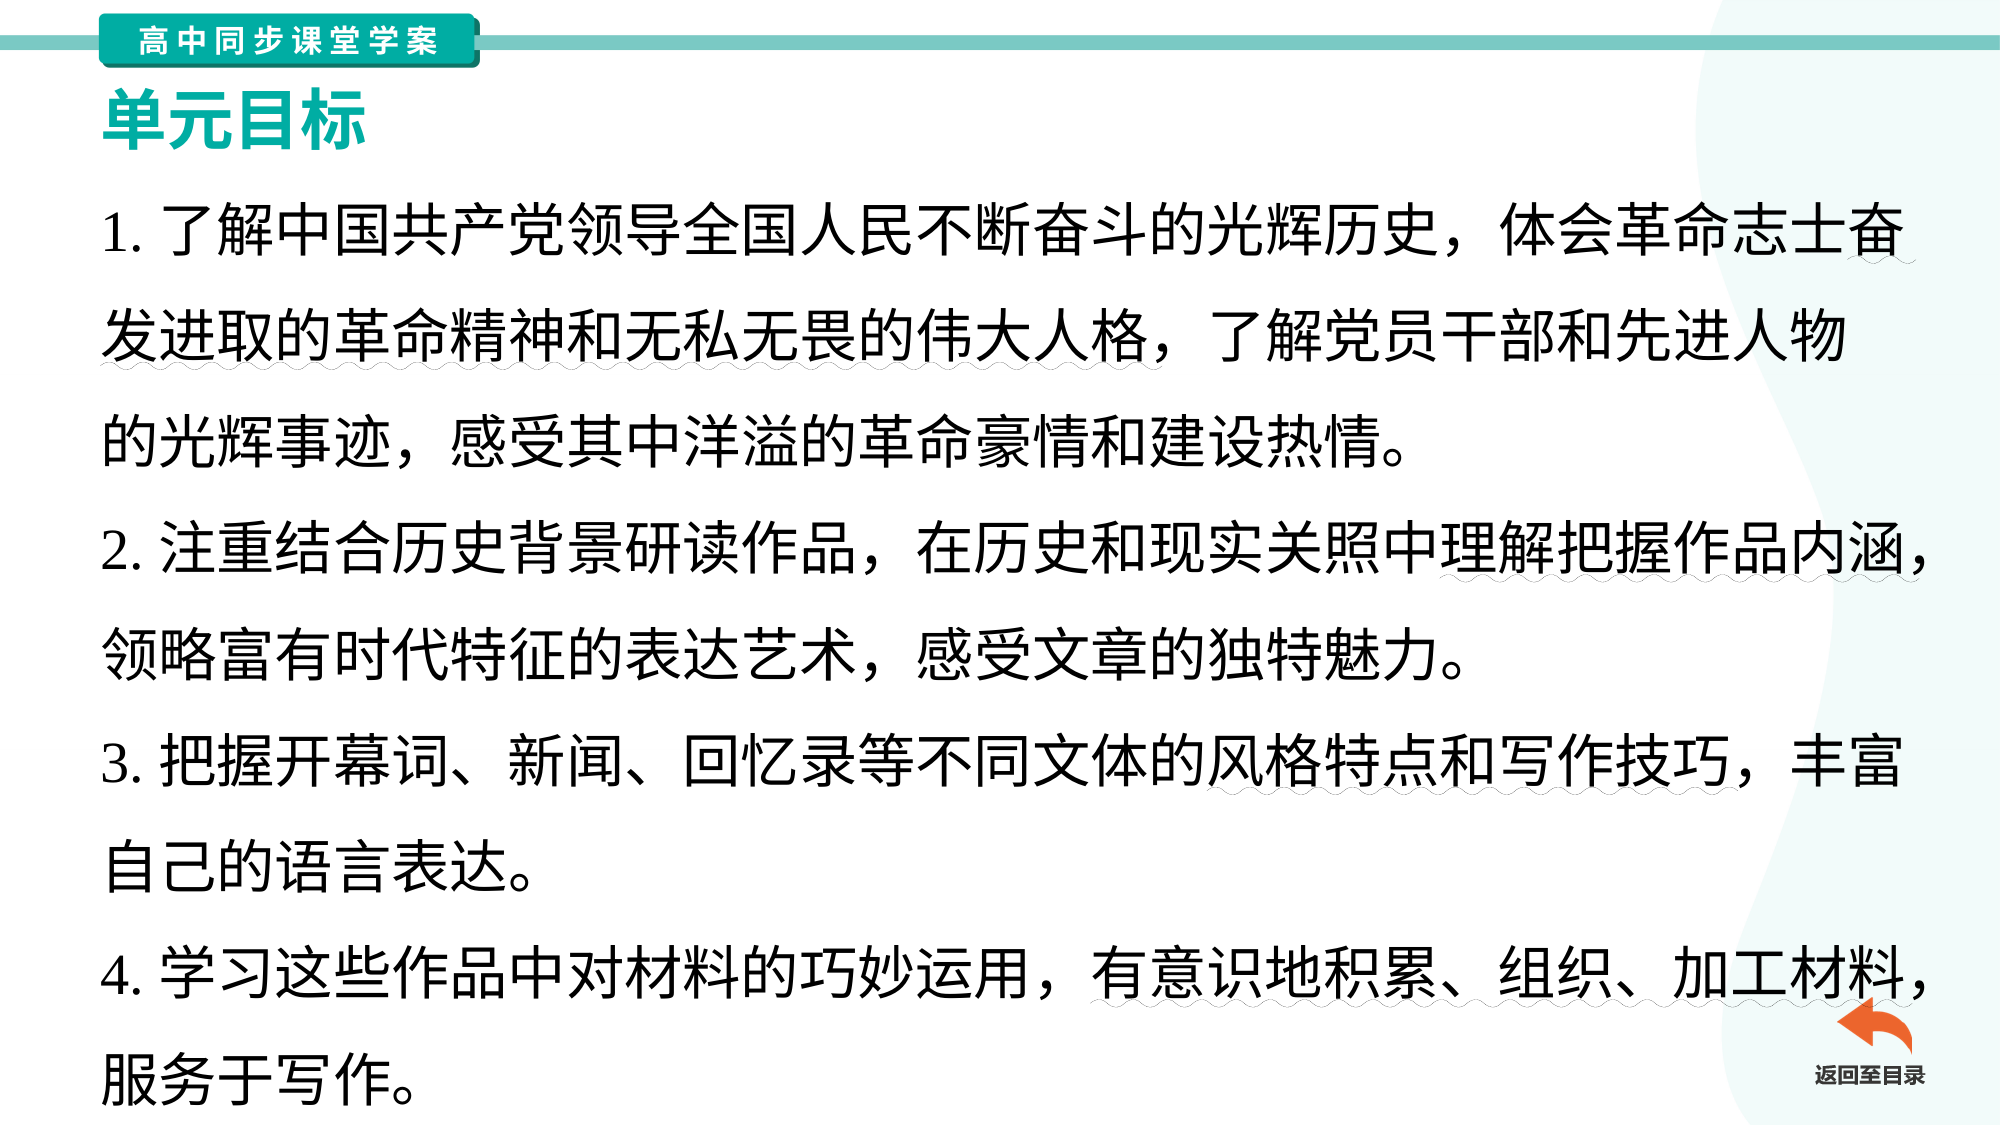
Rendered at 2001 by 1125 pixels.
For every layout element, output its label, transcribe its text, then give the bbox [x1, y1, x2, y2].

picture [0, 0, 2000, 1125]
text_box 单元目标 [100, 76, 1899, 156]
text_box 1.了解中国共产党领导全国人民不断奋斗的光辉历史，体会革命志士奋 发进取的革命精神和无私无畏的伟大人格，了解党员干部和先进人物 的光辉事迹，感受其中洋溢的革命豪情和建设热情。 2.注重结合历史背景研读作品，在历史和现实关照中理解把握作品内涵， 领略富有时代特征的表达艺术，感受文章的独特魅力。 3.把握开幕词、新闻、回忆录等不同文体的风格特点和写作技巧，丰富 自己的语言表达。 4.学习这些作品中对材料的巧妙运用，有意识地积累、组织、加工材料， 服务于写作。 [100, 156, 1899, 1113]
